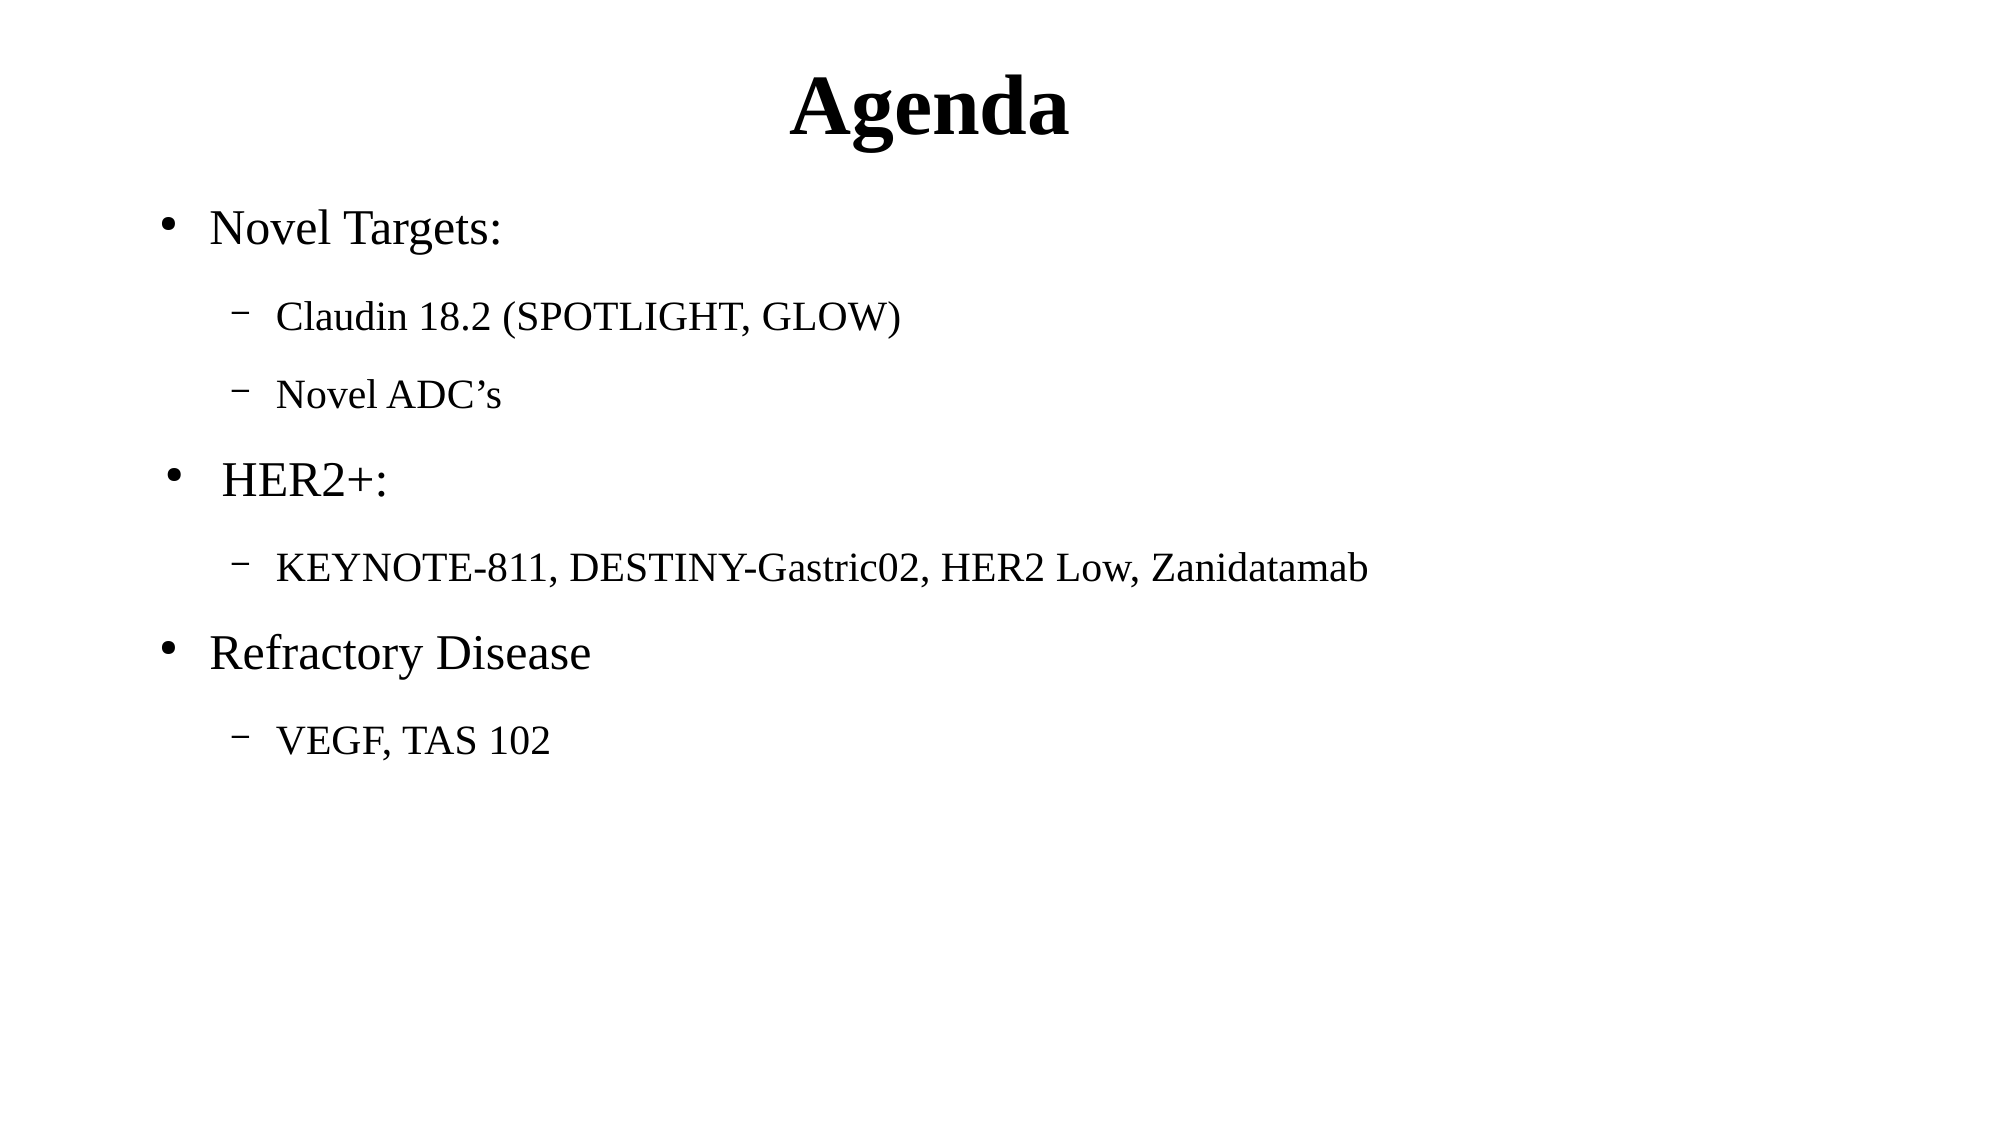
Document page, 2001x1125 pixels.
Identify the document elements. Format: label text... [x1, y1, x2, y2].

title Agenda [222, 0, 1638, 187]
list Novel Targets: Claudin 18.2 (SPOTLIGHT, GLOW) Novel ADC’s HER2+: KEYNOTE-811, DESTINY-Gastric02, HER2 Low, Zanidatamab Refractory Disease VEGF, TAS 102 [143, 187, 1926, 1025]
